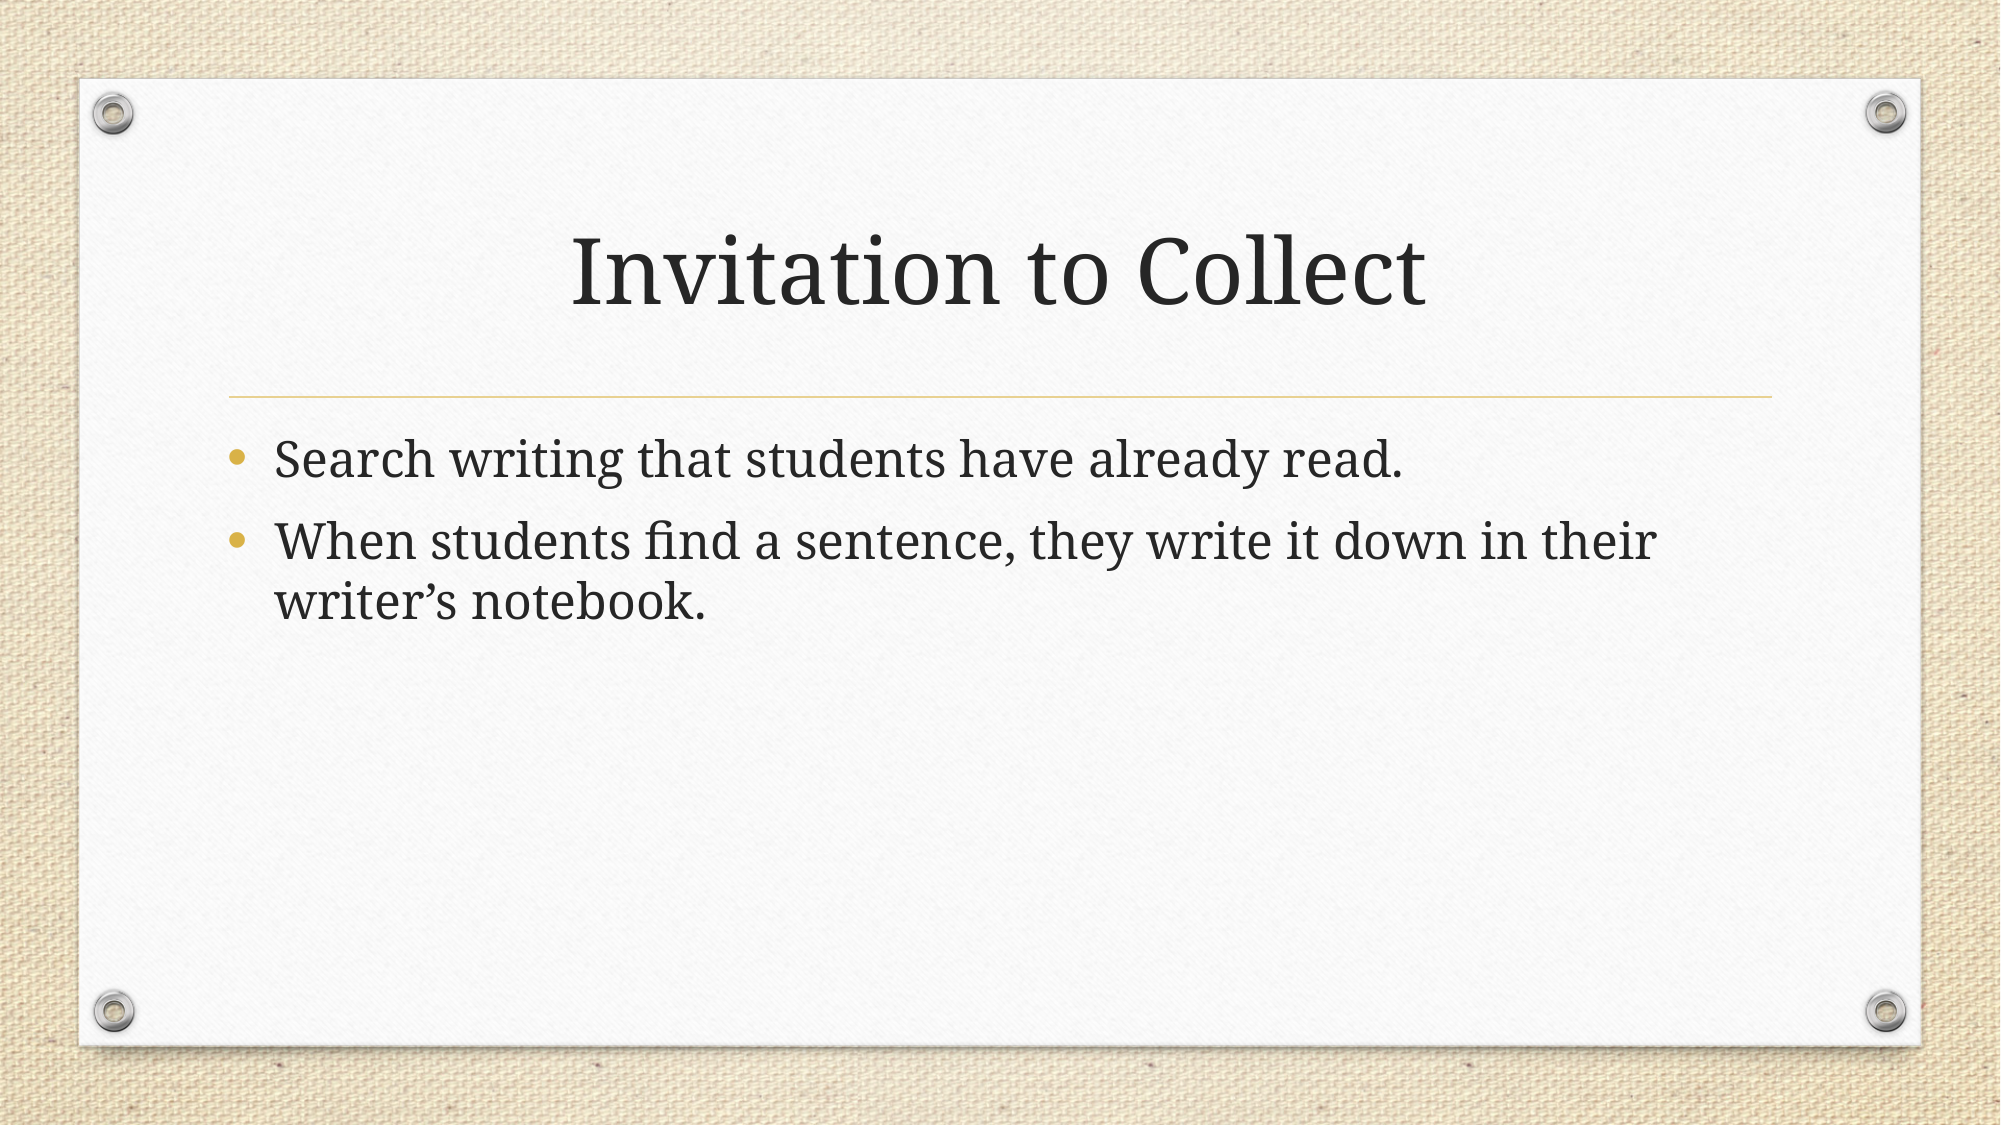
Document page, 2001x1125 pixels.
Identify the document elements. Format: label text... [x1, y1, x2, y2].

picture [0, 0, 2001, 1125]
title Invitation to Collect [212, 160, 1788, 376]
list Search writing that students have already read. When students find a sentence, they write it down in their writer’s notebook. [212, 419, 1788, 964]
